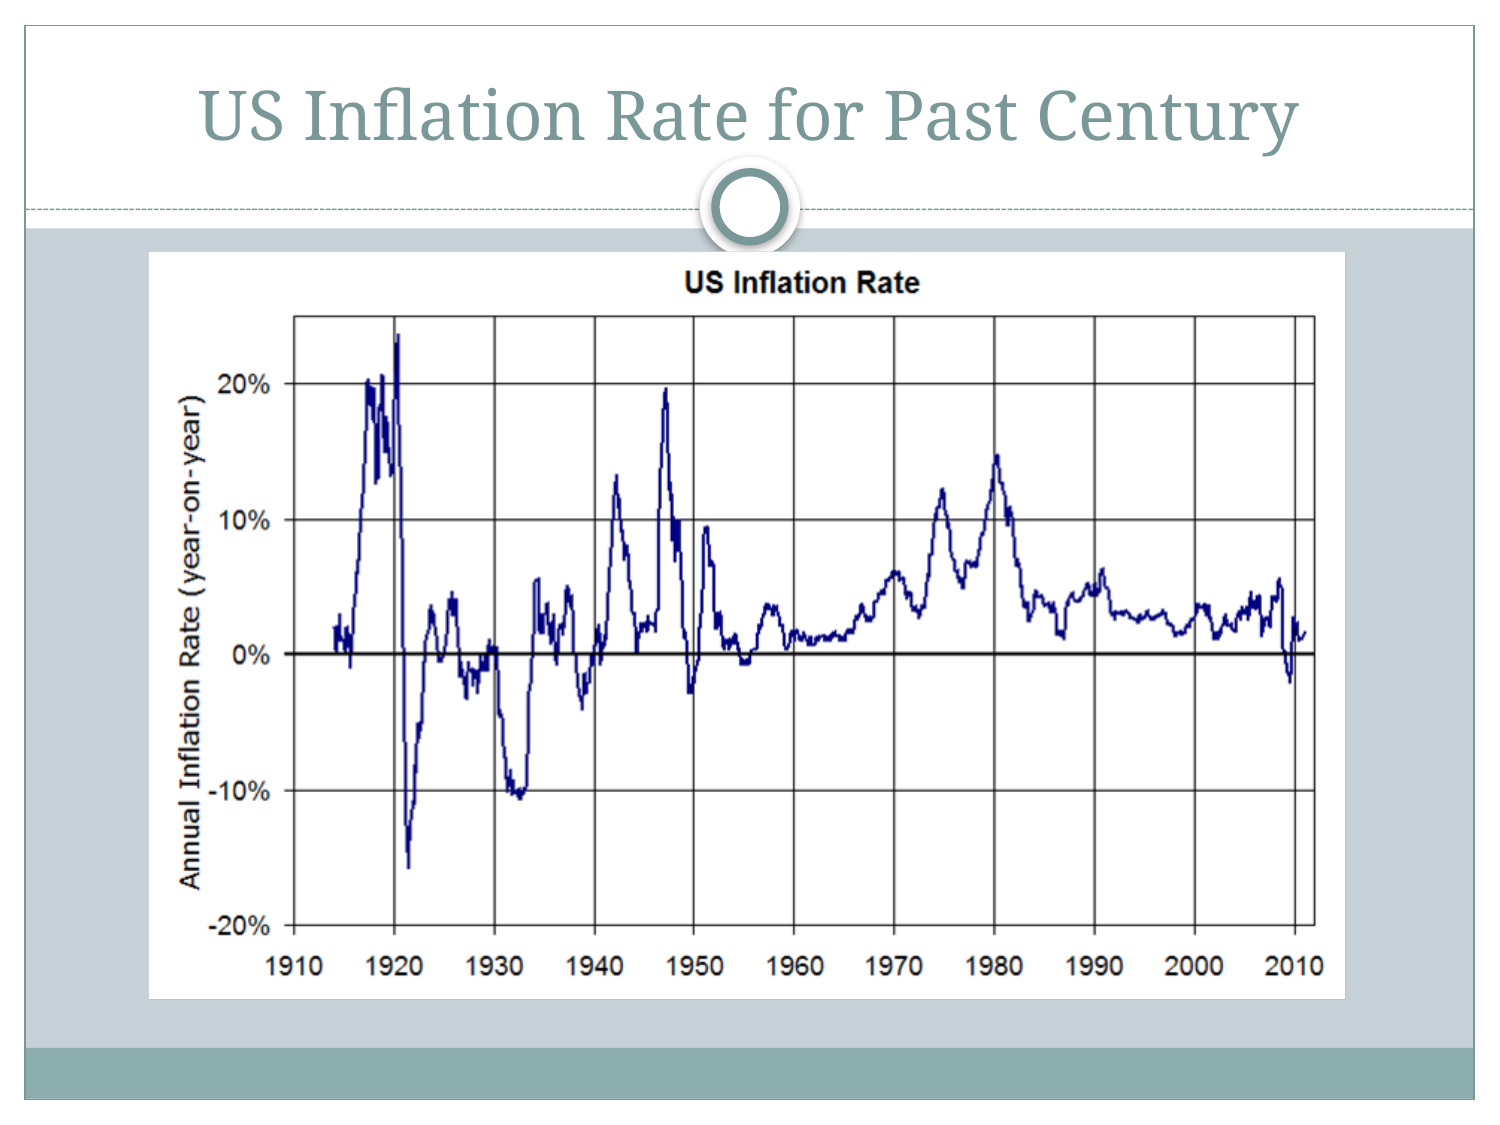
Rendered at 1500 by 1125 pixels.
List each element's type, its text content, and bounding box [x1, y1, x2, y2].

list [147, 250, 1347, 1001]
title US Inflation Rate for Past Century [49, 37, 1450, 162]
